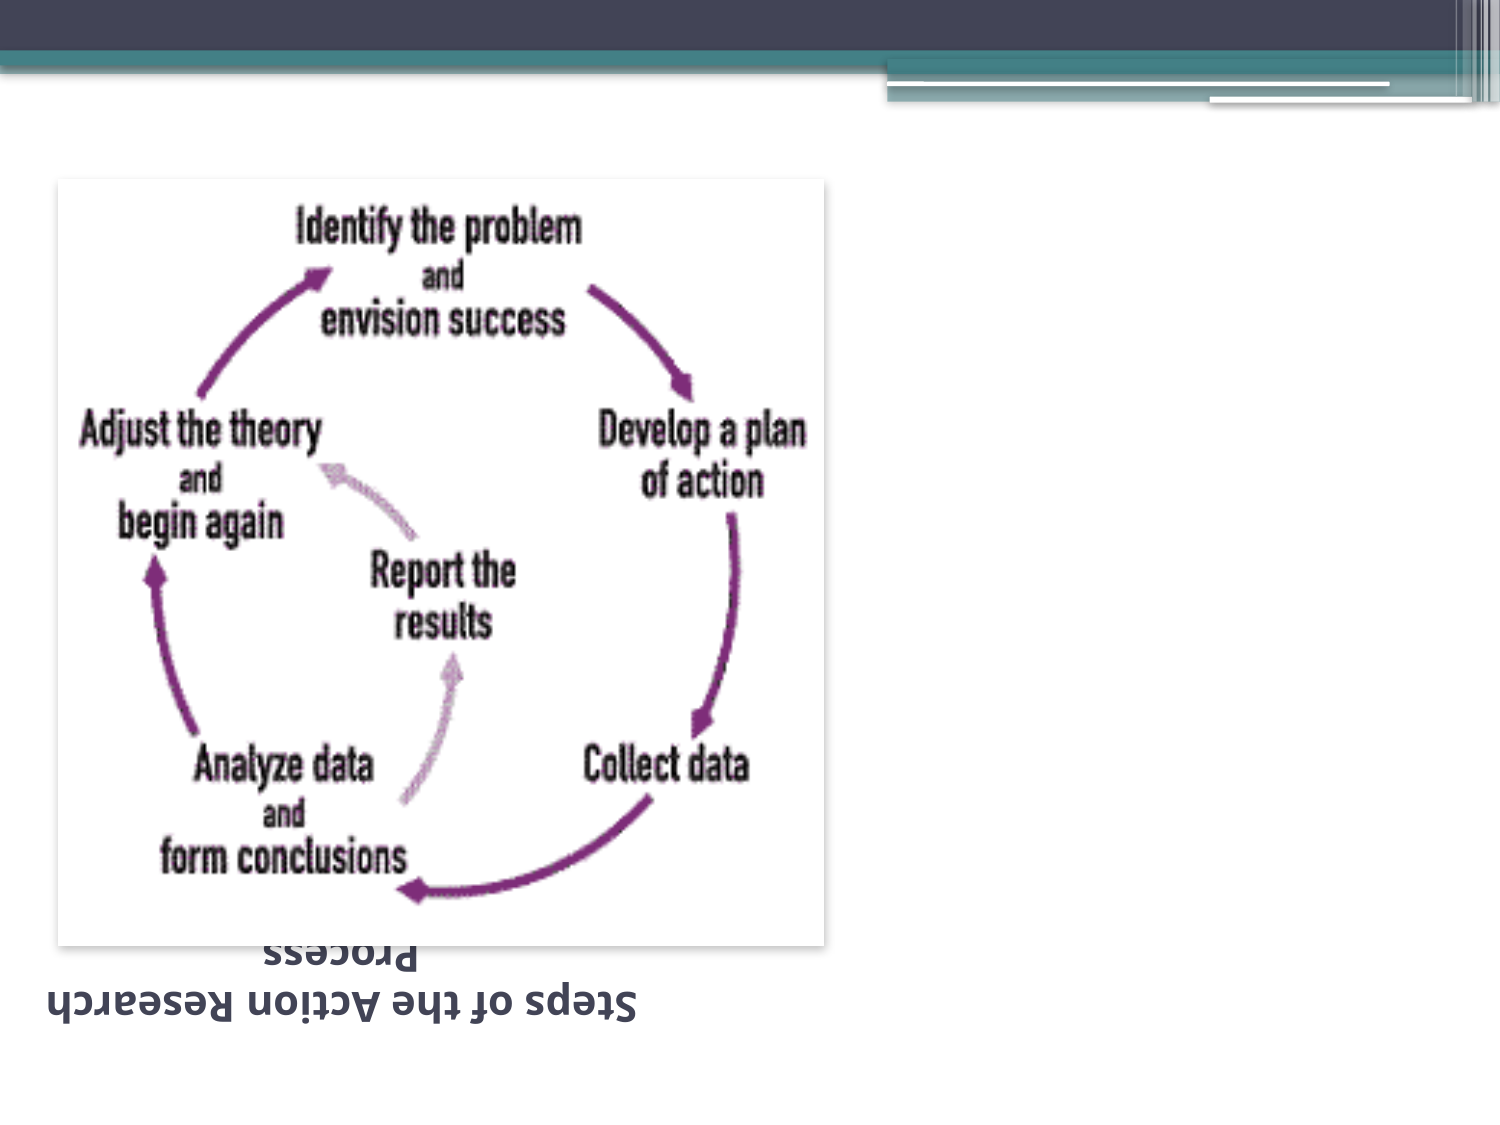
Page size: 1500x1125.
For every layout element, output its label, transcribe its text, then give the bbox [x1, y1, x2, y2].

title Steps of the Action Research Process [37, 937, 806, 1034]
picture [65, 187, 817, 938]
